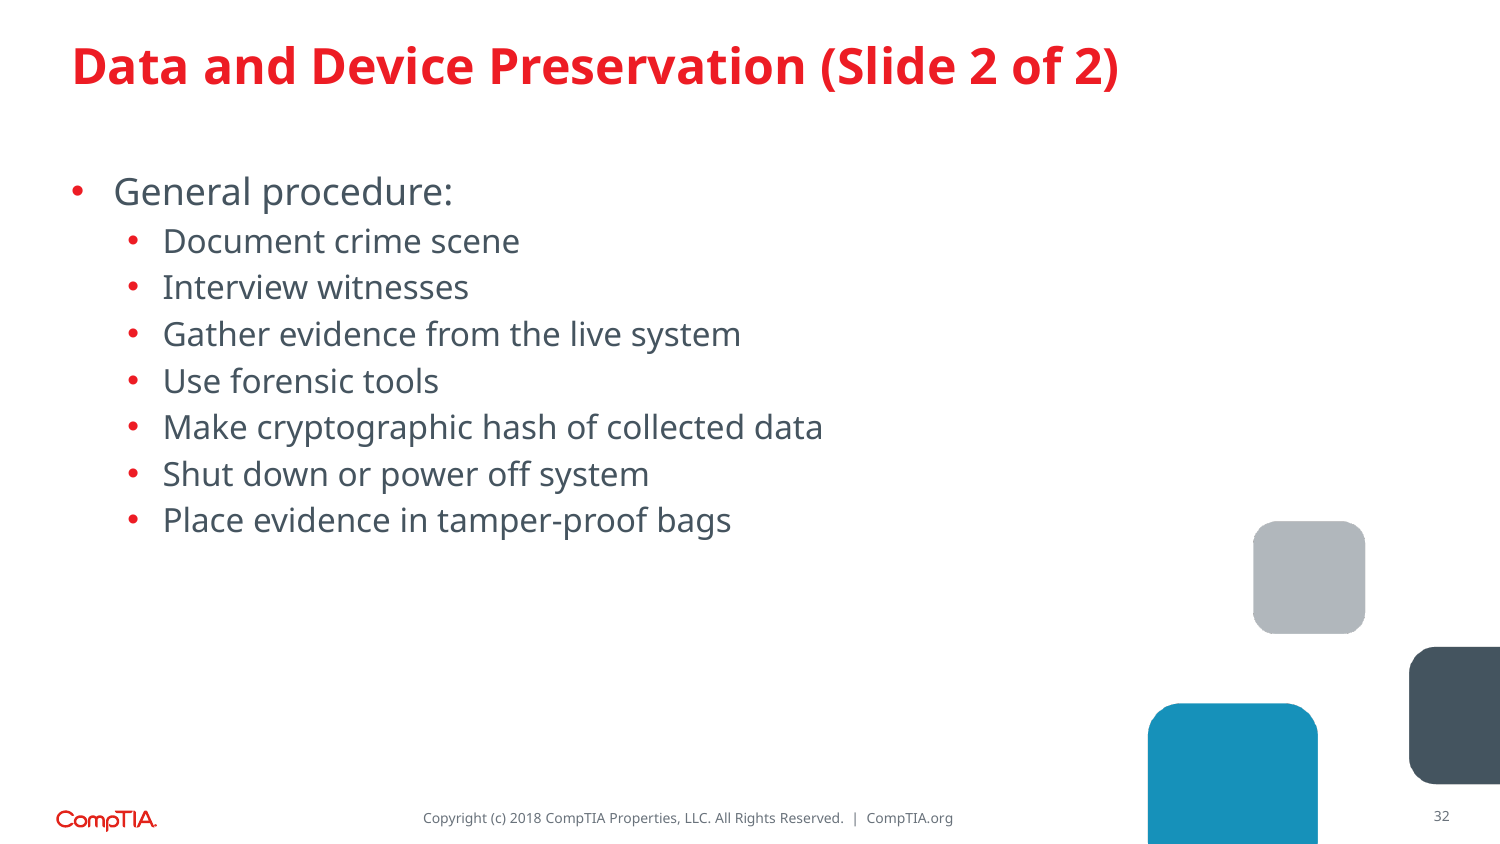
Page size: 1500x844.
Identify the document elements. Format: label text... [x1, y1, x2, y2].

slide_number 32 [1407, 800, 1450, 835]
title Data and Device Preservation (Slide 2 of 2) [56, 12, 1444, 117]
picture [1138, 515, 1500, 844]
list General procedure: Document crime scene Interview witnesses Gather evidence from the live system Use forensic tools Make cryptographic hash of collected data Shut down or power off system Place evidence in tamper-proof bags [56, 160, 1444, 750]
